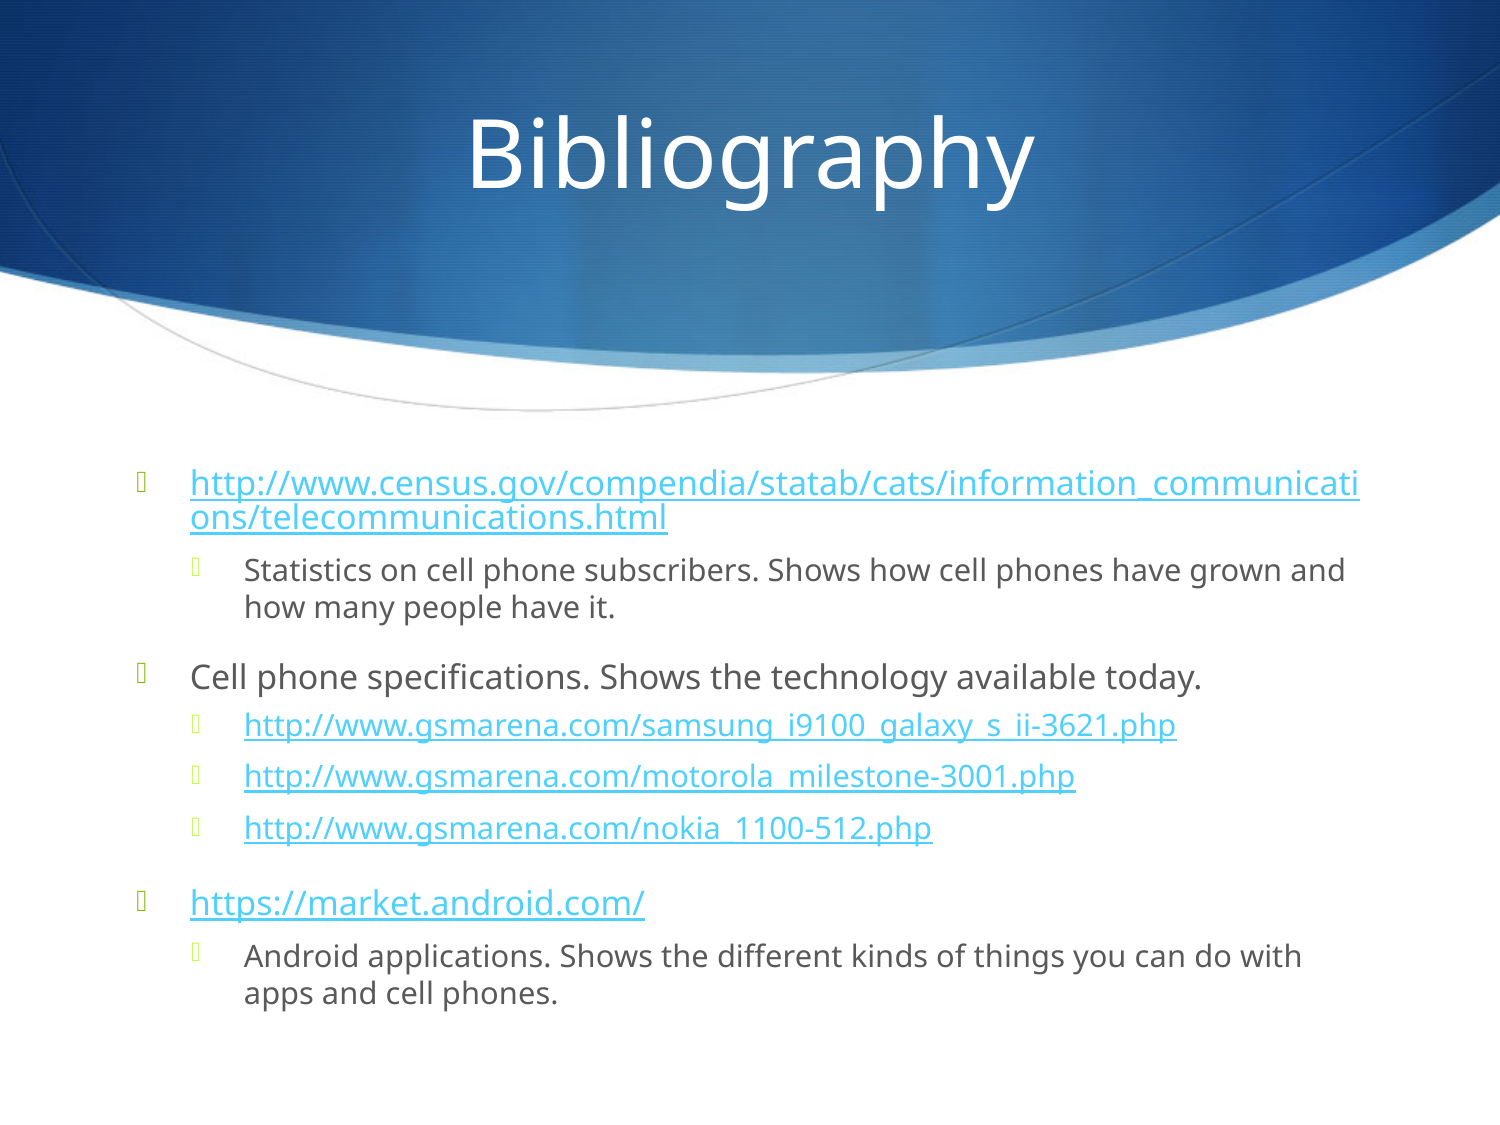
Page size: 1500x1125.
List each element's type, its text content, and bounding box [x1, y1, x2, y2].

title Bibliography [75, 56, 1425, 245]
picture [0, 0, 1500, 1125]
list http://www.census.gov/compendia/statab/cats/information_communications/telecommunications.html Statistics on cell phone subscribers. Shows how cell phones have grown and how many people have it. Cell phone specifications. Shows the technology available today. http://www.gsmarena.com/samsung_i9100_galaxy_s_ii-3621.php http://www.gsmarena.com/motorola_milestone-3001.php http://www.gsmarena.com/nokia_1100-512.php https://market.android.com/ Android applications. Shows the different kinds of things you can do with apps and cell phones. [121, 454, 1379, 991]
